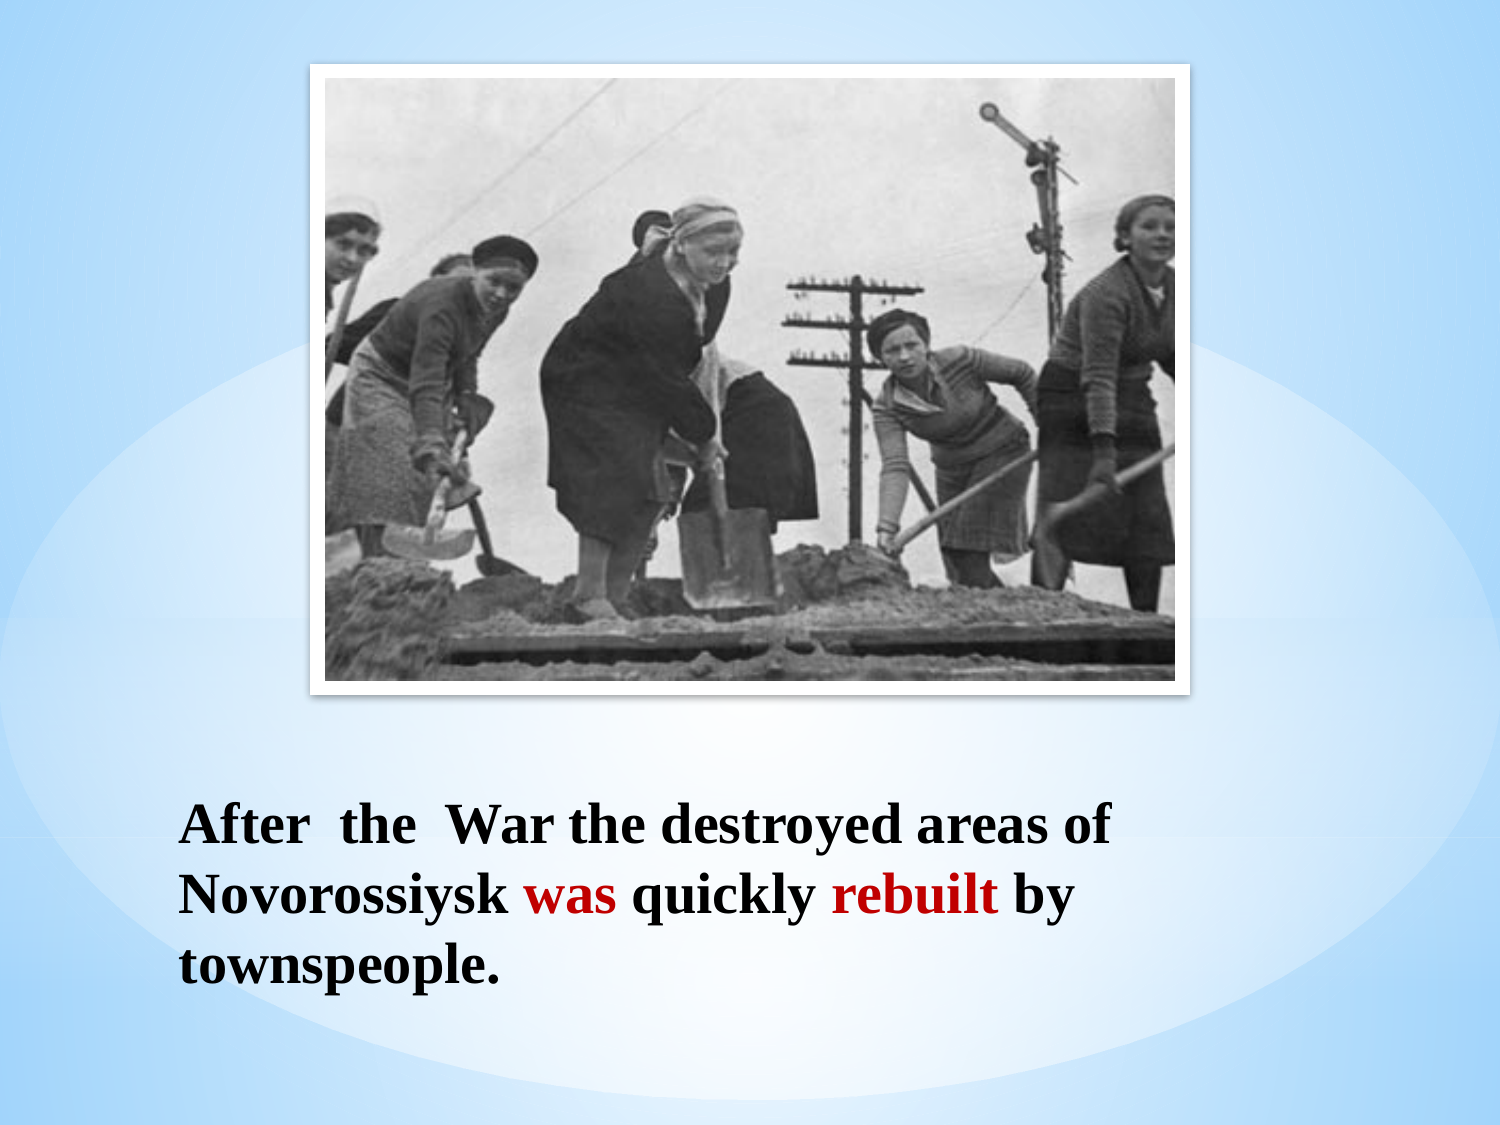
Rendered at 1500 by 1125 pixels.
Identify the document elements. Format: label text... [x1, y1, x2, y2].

text_box After the War the destroyed areas of Novorossiysk was quickly rebuilt by townspeople. [164, 777, 1407, 1003]
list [324, 77, 1176, 681]
